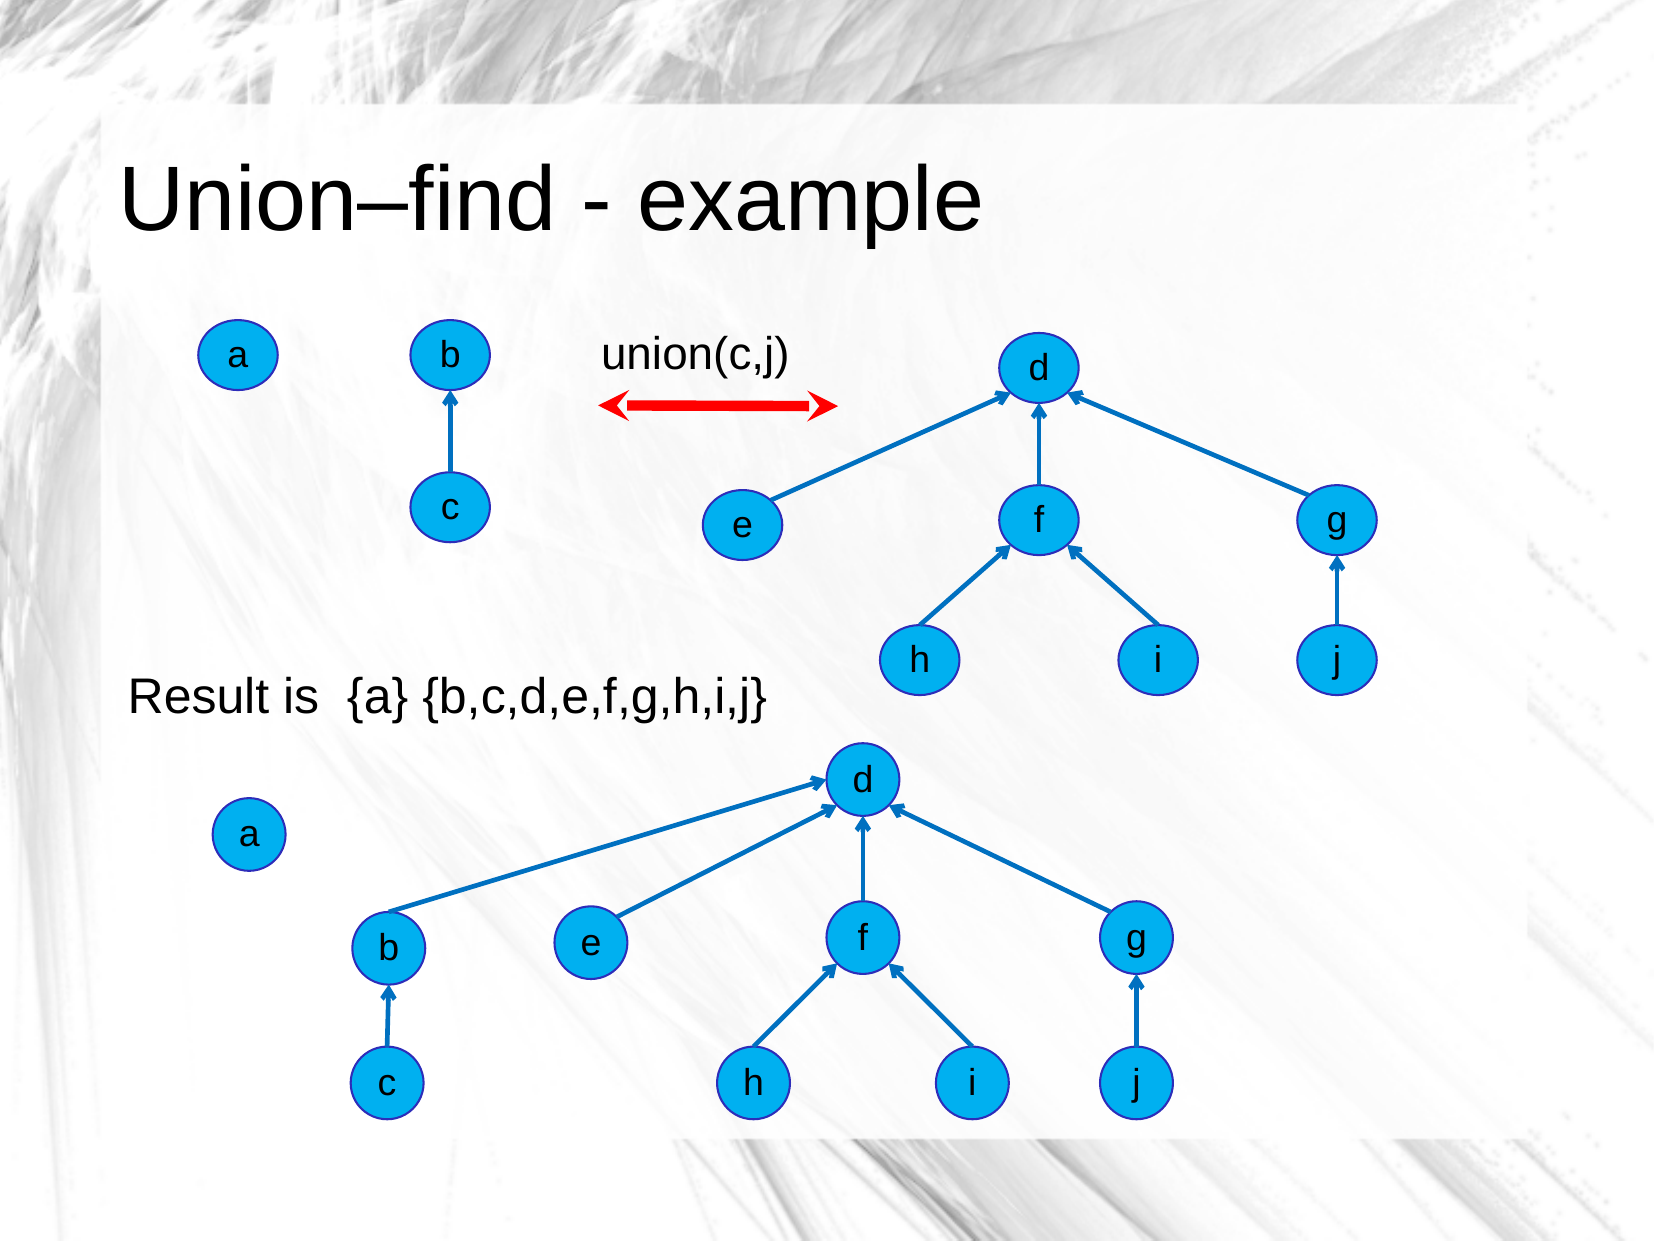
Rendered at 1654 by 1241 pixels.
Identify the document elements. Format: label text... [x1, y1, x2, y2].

picture [0, 0, 1654, 1241]
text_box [350, 743, 1173, 1120]
text_box a [211, 797, 287, 872]
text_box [702, 332, 1377, 695]
list Result is {a} {b,c,d,e,f,g,h,i,j} [118, 319, 1571, 1109]
title Union–find - example [118, 93, 1506, 299]
text_box union(c,j) [586, 321, 852, 387]
text_box a [197, 319, 279, 392]
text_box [410, 319, 490, 543]
